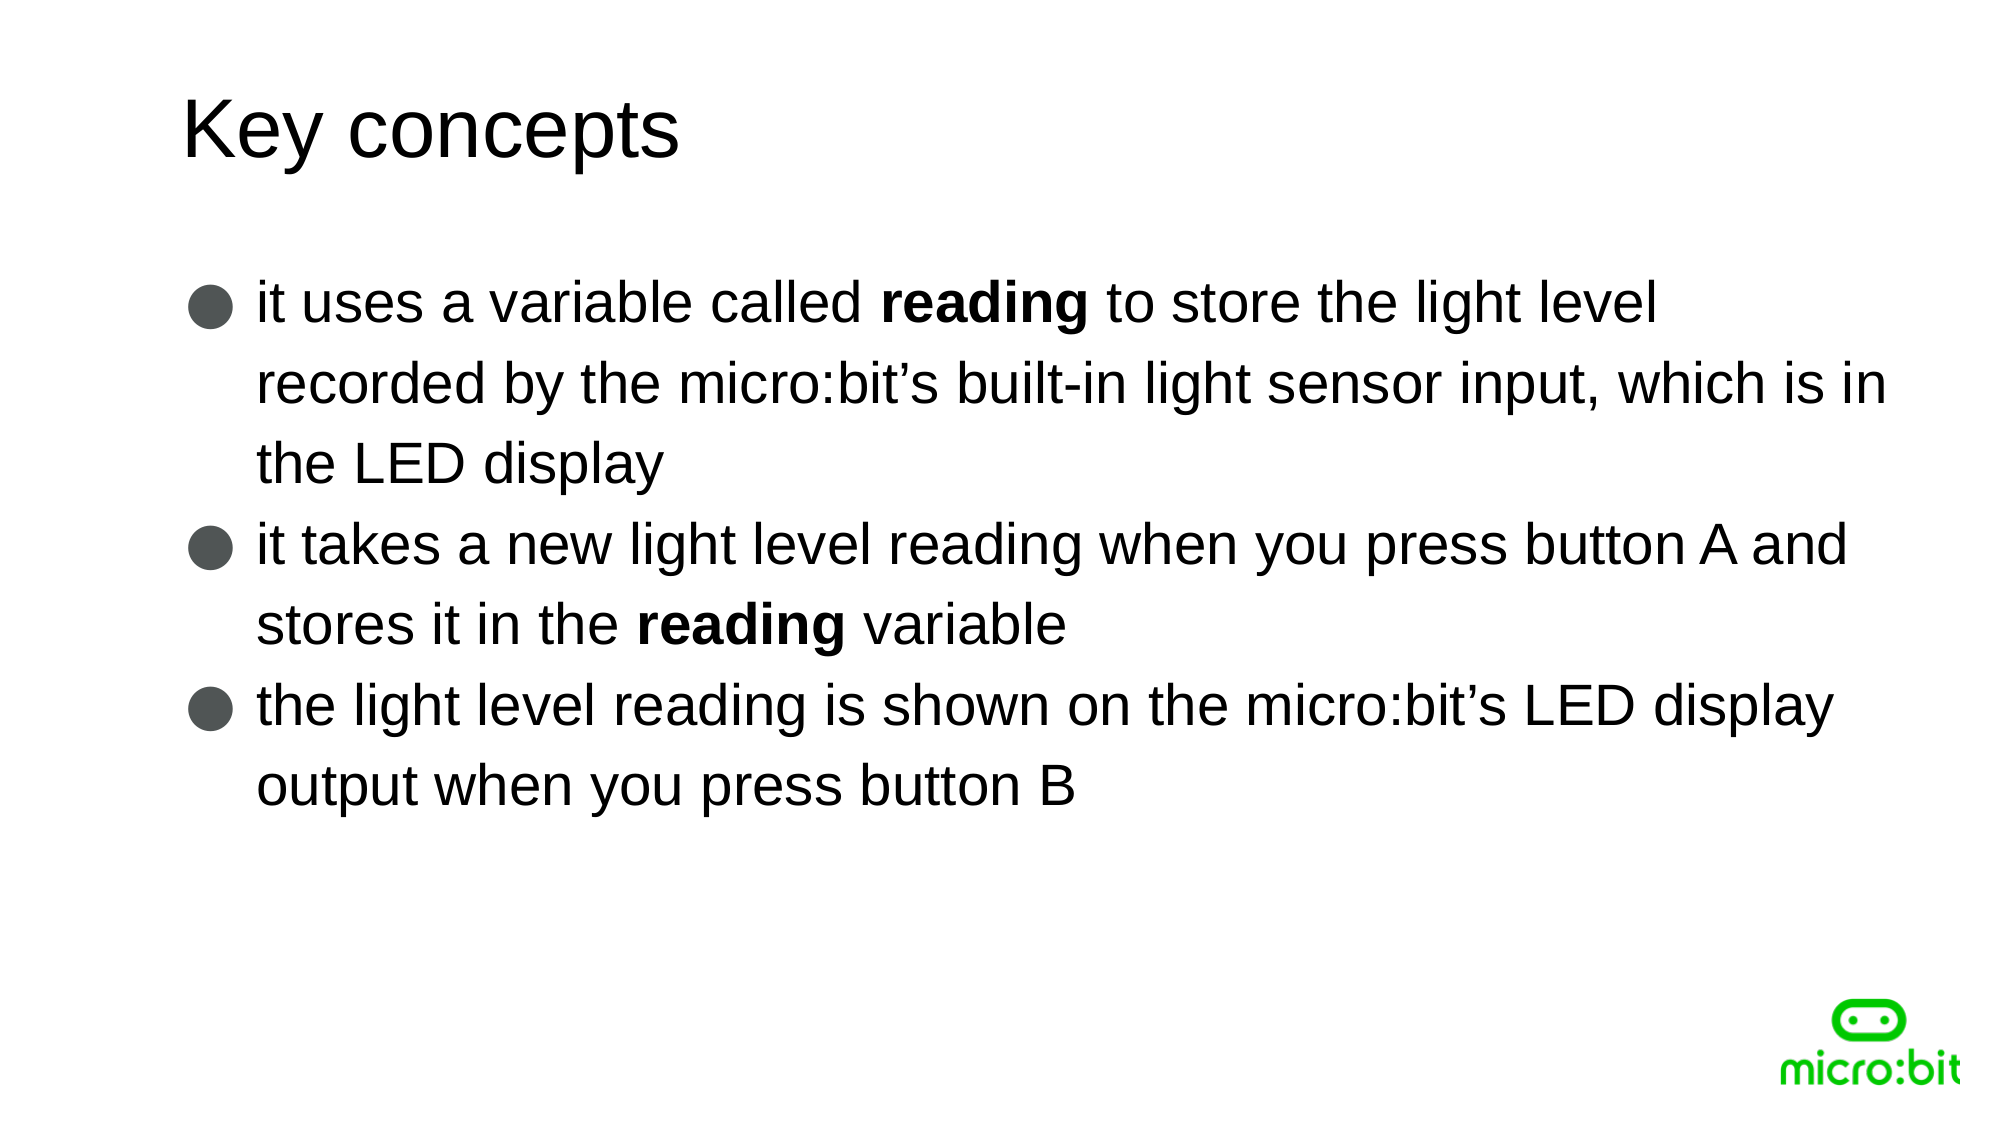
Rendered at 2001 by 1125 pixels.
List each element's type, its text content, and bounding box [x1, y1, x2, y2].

text_box Key concepts it uses a variable called reading to store the light level recorded by the micro:bit’s built-in light sensor input, which is in the LED display it takes a new light level reading when you press button A and stores it in the reading variable the light level reading is shown on the micro:bit’s LED display output when you press button B [166, 60, 1918, 884]
picture [1780, 998, 1960, 1086]
